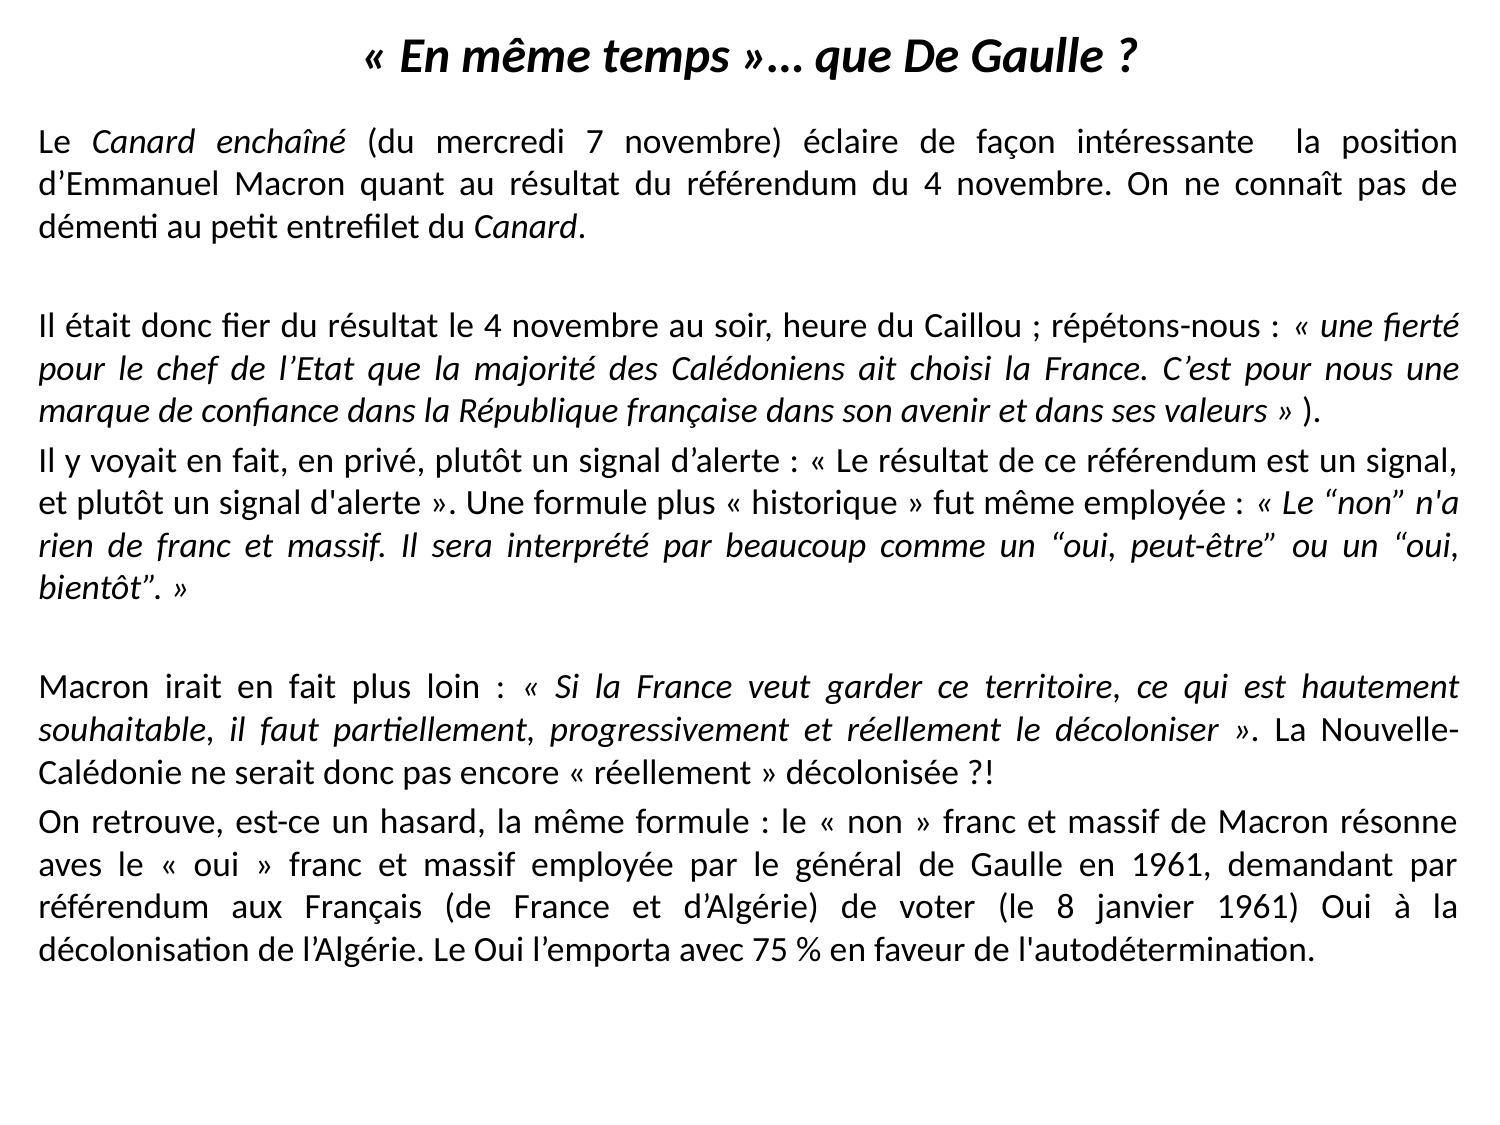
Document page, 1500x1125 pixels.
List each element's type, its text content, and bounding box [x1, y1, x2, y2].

list Le Canard enchaîné (du mercredi 7 novembre) éclaire de façon intéressante la position d’Emmanuel Macron quant au résultat du référendum du 4 novembre. On ne connaît pas de démenti au petit entrefilet du Canard. Il était donc fier du résultat le 4 novembre au soir, heure du Caillou ; répétons-nous : « une fierté pour le chef de l’Etat que la majorité des Calédoniens ait choisi la France. C’est pour nous une marque de confiance dans la République française dans son avenir et dans ses valeurs » ). Il y voyait en fait, en privé, plutôt un signal d’alerte : « Le résultat de ce référendum est un signal, et plutôt un signal d'alerte ». Une formule plus « historique » fut même employée : « Le “non” n'a rien de franc et massif. Il sera interprété par beaucoup comme un “oui, peut-être” ou un “oui, bientôt”. » Macron irait en fait plus loin : « Si la France veut garder ce territoire, ce qui est hautement souhaitable, il faut partiellement, progressivement et réellement le décoloniser ». La Nouvelle-Calédonie ne serait donc pas encore « réellement » décolonisée ?! On retrouve, est-ce un hasard, la même formule : le « non » franc et massif de Macron résonne aves le « oui » franc et massif employée par le général de Gaulle en 1961, demandant par référendum aux Français (de France et d’Algérie) de voter (le 8 janvier 1961) Oui à la décolonisation de l’Algérie. Le Oui l’emporta avec 75 % en faveur de l'autodétermination. [23, 110, 1475, 1108]
title « En même temps »… que De Gaulle ? [75, 0, 1425, 106]
